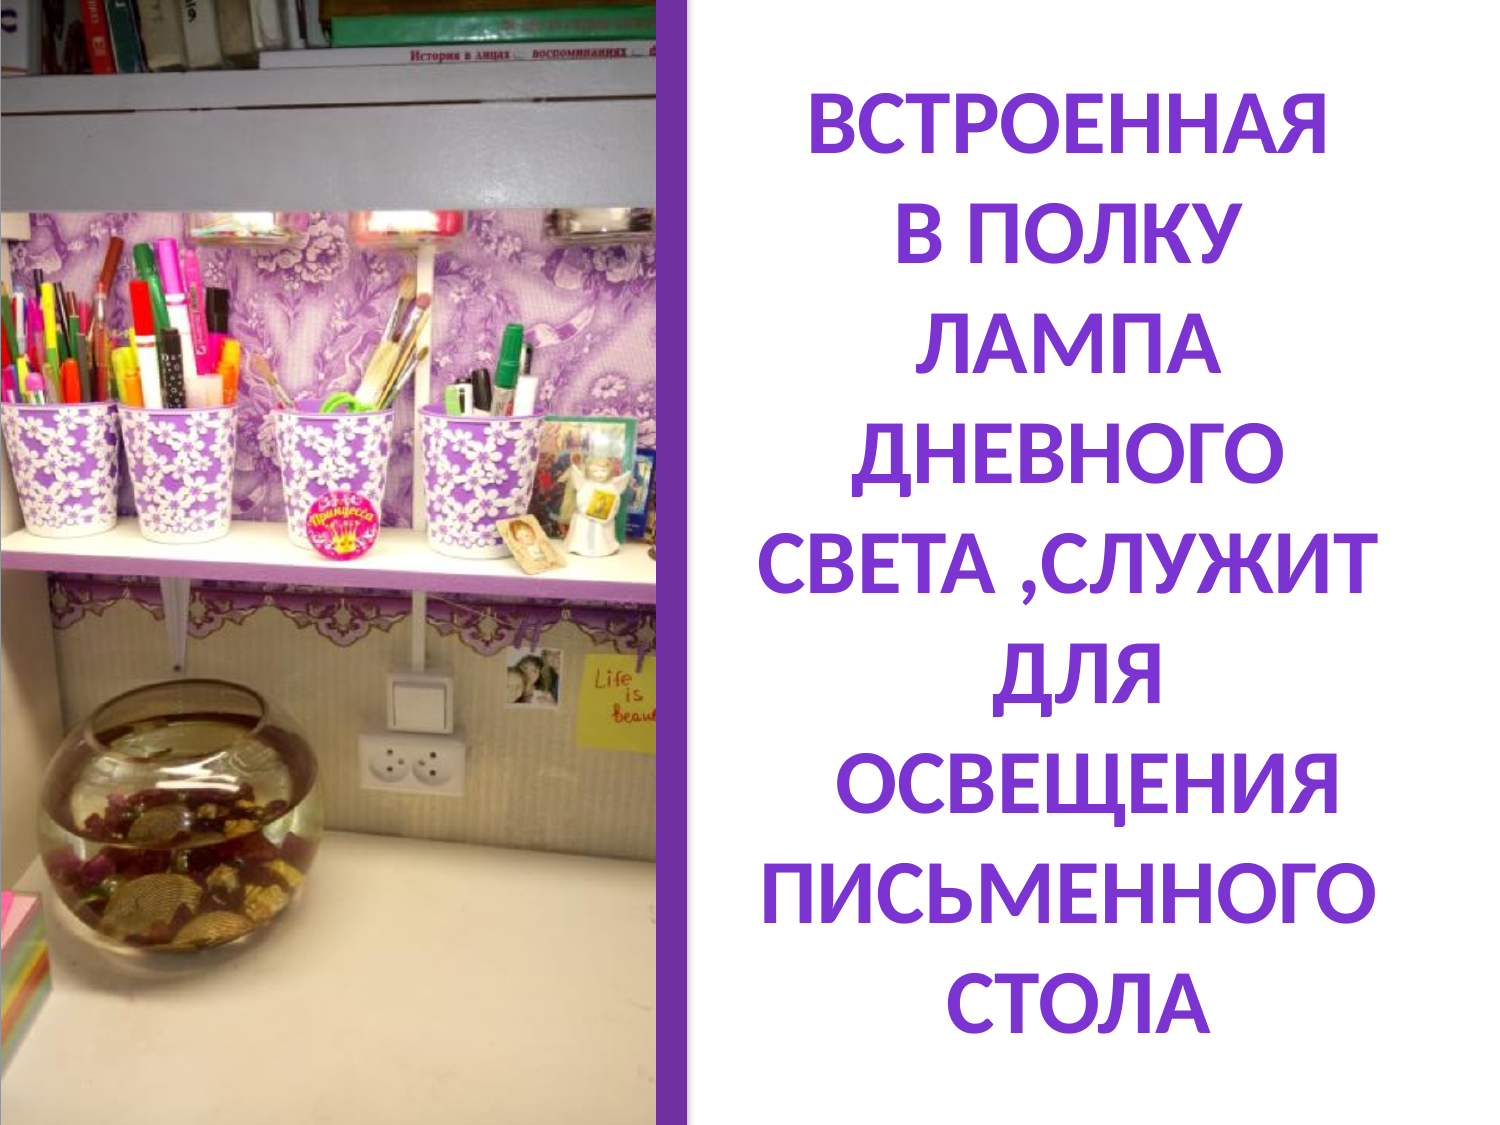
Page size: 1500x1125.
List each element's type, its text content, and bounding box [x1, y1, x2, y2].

text_box Встроенная В полку Лампа дневного света ,служит Для освещения Письменного стола [742, 54, 1416, 1060]
picture [0, 1, 891, 1125]
